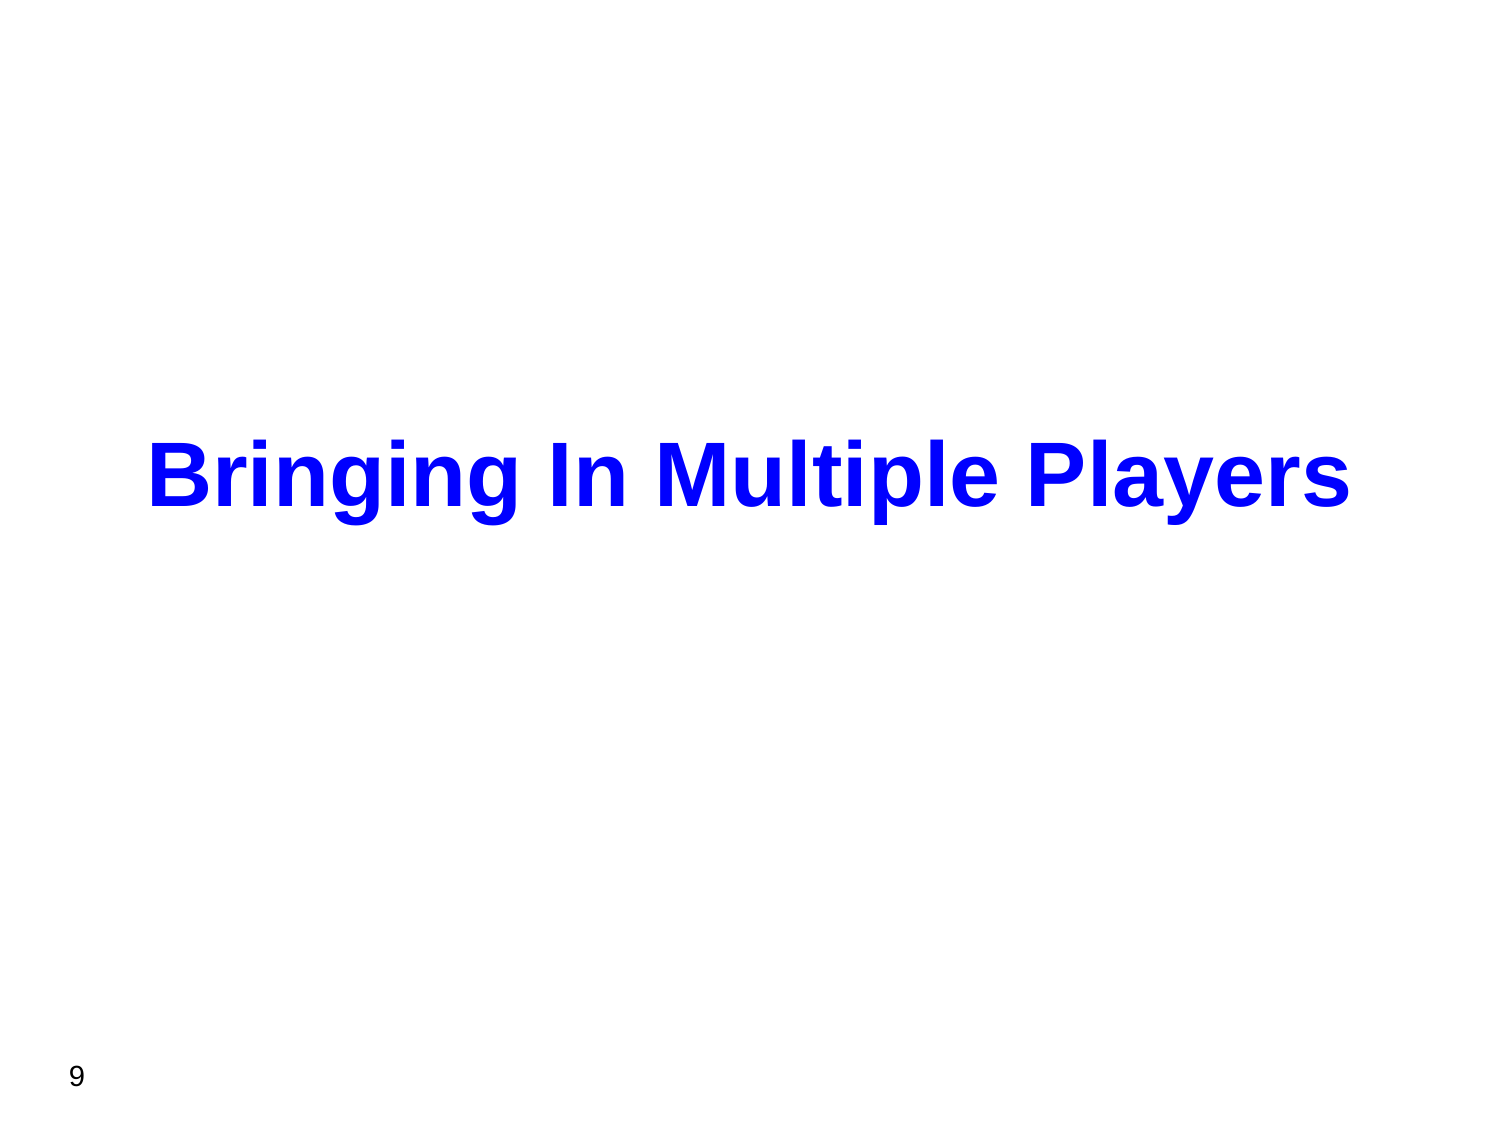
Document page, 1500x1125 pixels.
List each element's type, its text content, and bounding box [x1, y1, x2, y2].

text_box 9 [37, 1050, 100, 1100]
title Bringing In Multiple Players [112, 349, 1388, 591]
